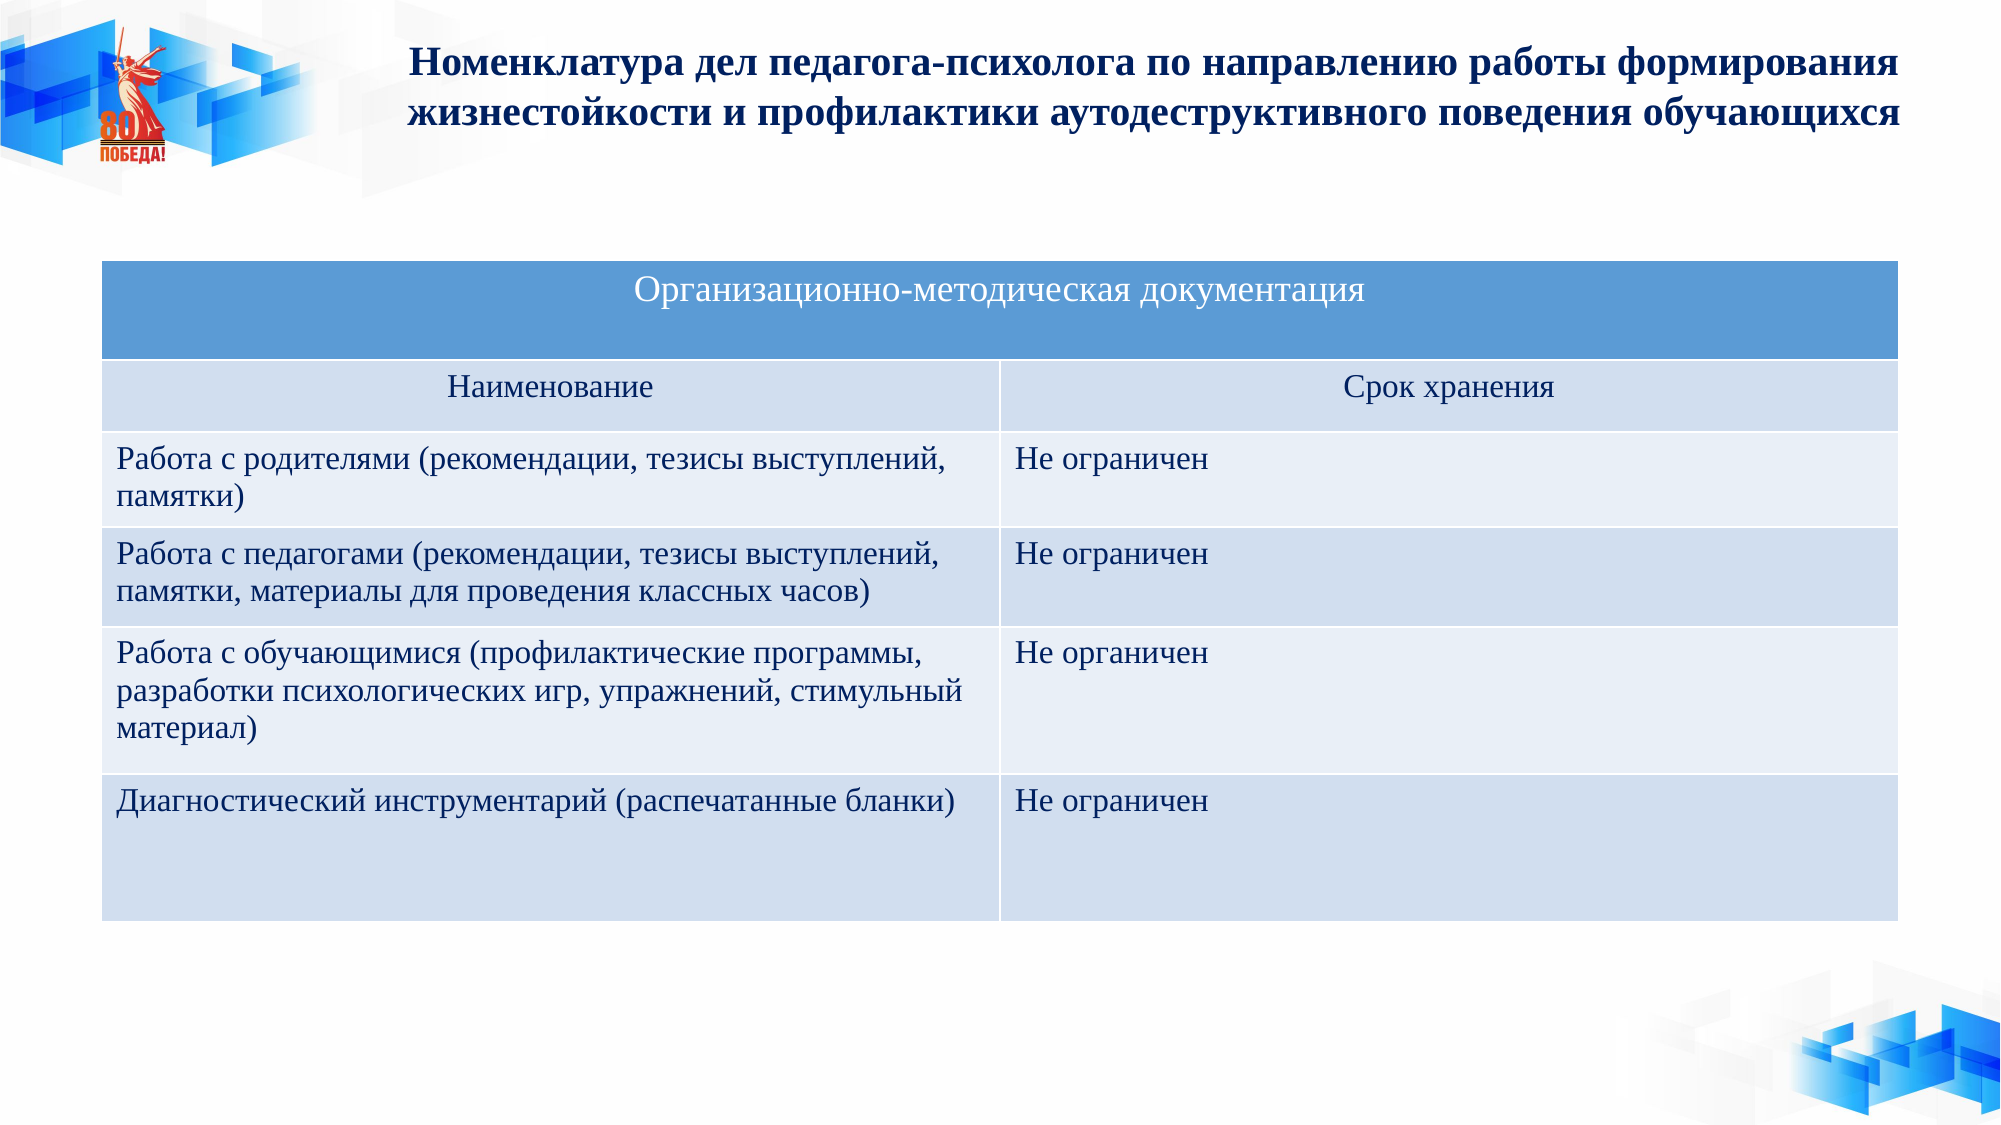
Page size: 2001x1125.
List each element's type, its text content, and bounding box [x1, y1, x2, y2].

text_box Номенклатура дел педагога-психолога по направлению работы формирования жизнестойкости и профилактики аутодеструктивного поведения обучающихся [367, 26, 1941, 142]
table_cell Работа с обучающимися (профилактические программы, разработки психологических игр, упражнений, стимульный материал) [102, 628, 999, 773]
table_cell Не ограничен [1001, 528, 1898, 626]
table_cell Не ограничен [1001, 775, 1898, 921]
table_cell Срок хранения [1001, 361, 1898, 431]
table_cell Не органичен [1001, 628, 1898, 773]
table_cell Работа с родителями (рекомендации, тезисы выступлений, памятки) [102, 433, 999, 526]
picture [0, 0, 2001, 1125]
table_header Организационно-методическая документация [102, 261, 1898, 359]
table_cell Не ограничен [1001, 433, 1898, 526]
table_cell Работа с педагогами (рекомендации, тезисы выступлений, памятки, материалы для проведения классных часов) [102, 528, 999, 626]
table_cell Диагностический инструментарий (распечатанные бланки) [102, 775, 999, 921]
table_cell Наименование [102, 361, 999, 431]
